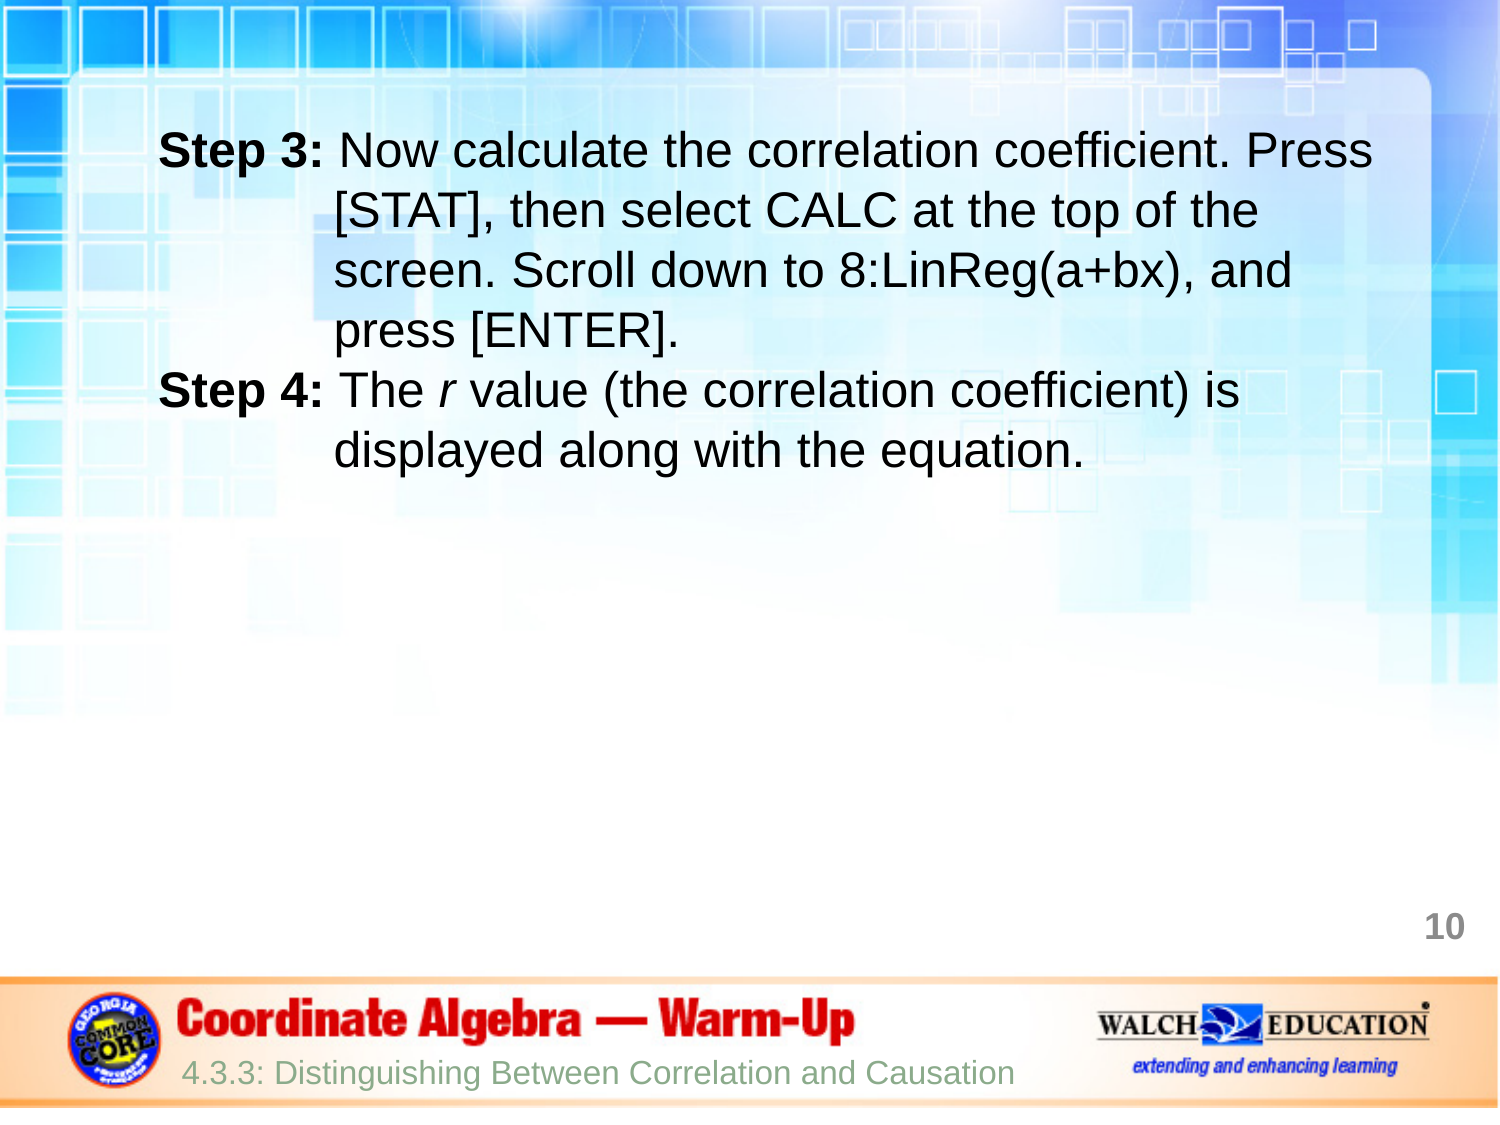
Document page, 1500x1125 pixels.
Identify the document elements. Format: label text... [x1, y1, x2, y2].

picture [0, 0, 1500, 1108]
text_box Step 3: Now calculate the correlation coefficient. Press [STAT], then select CALC at the top of the screen. Scroll down to 8:LinReg(a+bx), and press [ENTER]. Step 4: The r value (the correlation coefficient) is displayed along with the equation. [93, 110, 1400, 486]
footer 4.3.3: Distinguishing Between Correlation and Causation [166, 1048, 1065, 1094]
slide_number 10 [1361, 901, 1481, 949]
